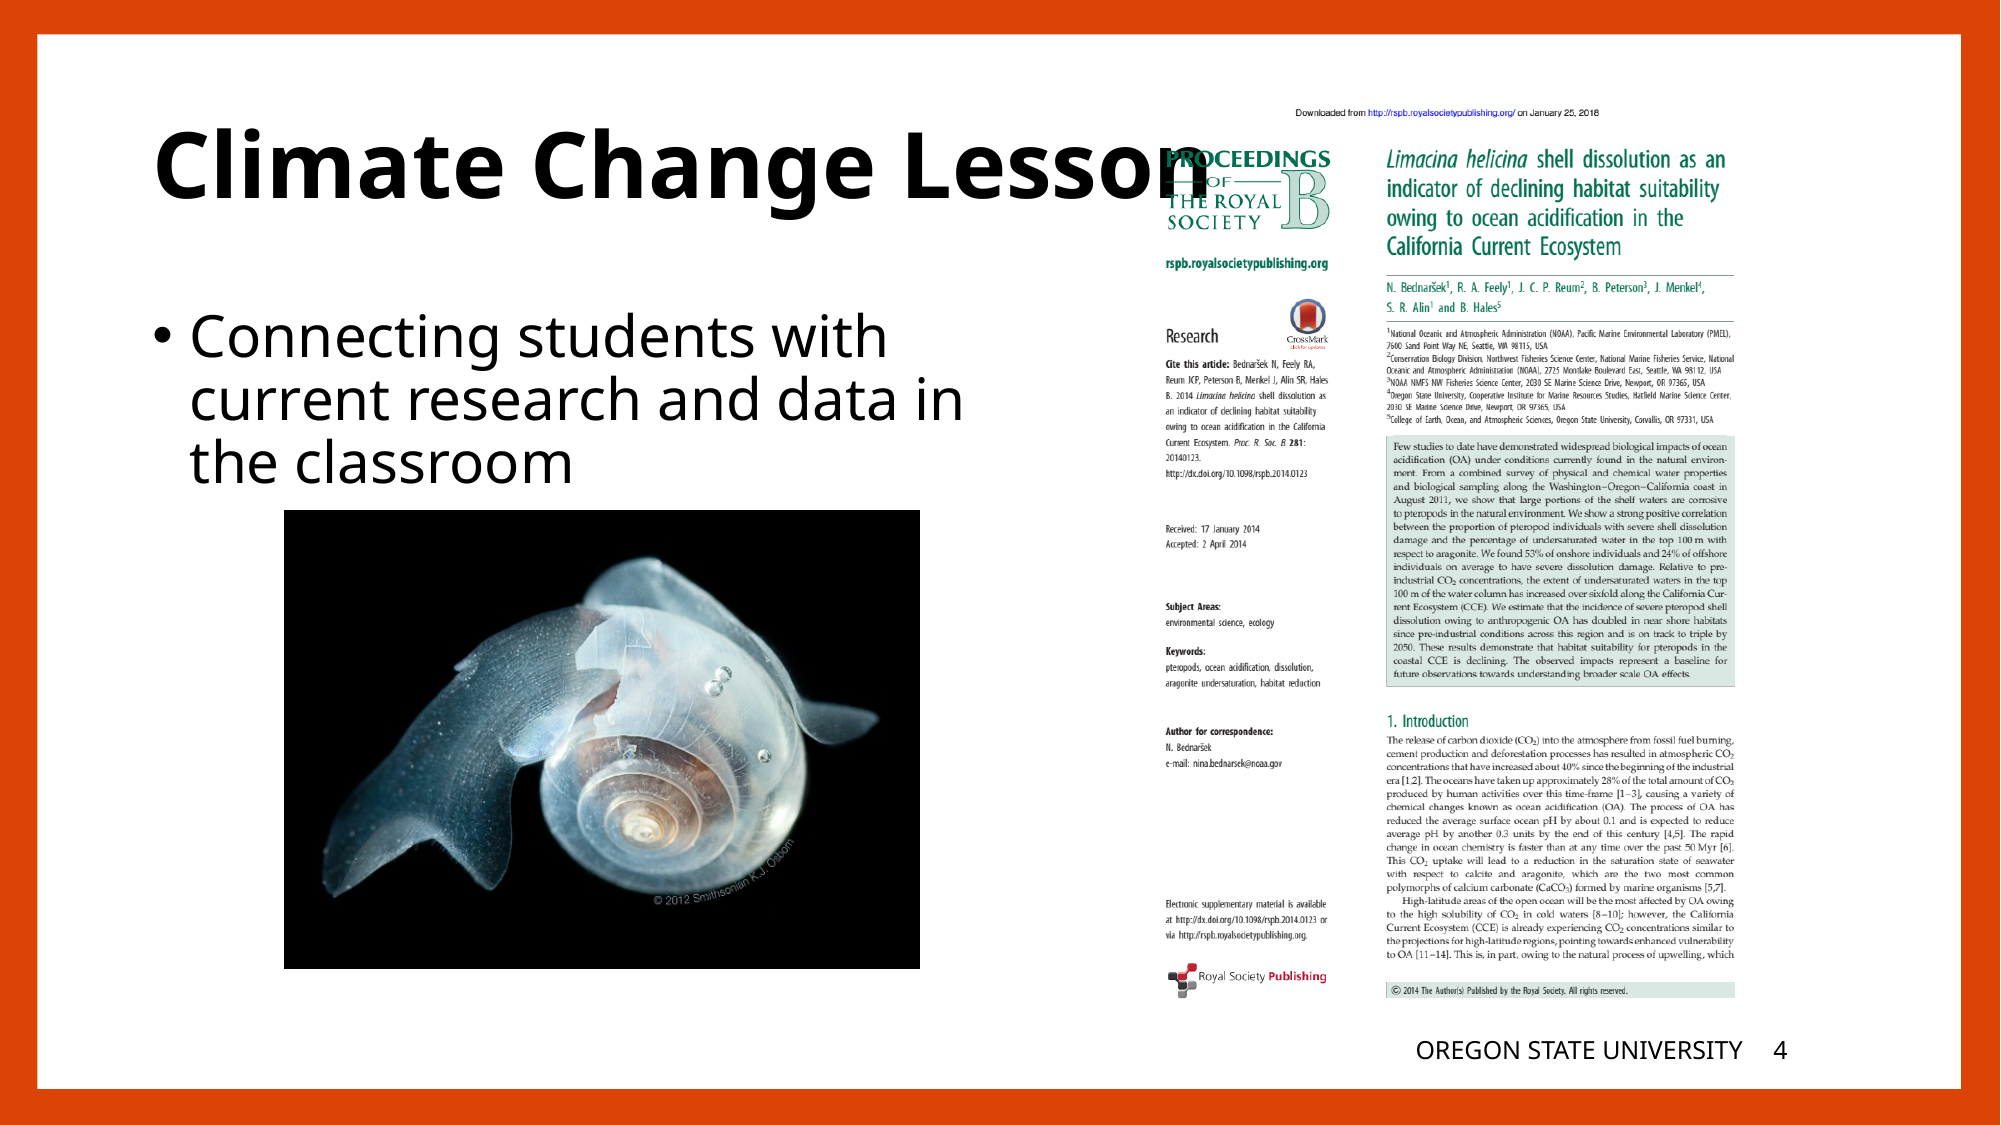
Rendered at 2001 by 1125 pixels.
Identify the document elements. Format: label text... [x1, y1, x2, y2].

title Climate Change Lesson [137, 59, 1863, 278]
picture [284, 510, 920, 969]
footer OREGON STATE UNIVERSITY [662, 1021, 1758, 1082]
slide_number 3 [1758, 1021, 1863, 1082]
picture [1118, 101, 1780, 1040]
list Connecting students with current research and data in the classroom [137, 299, 1033, 1000]
